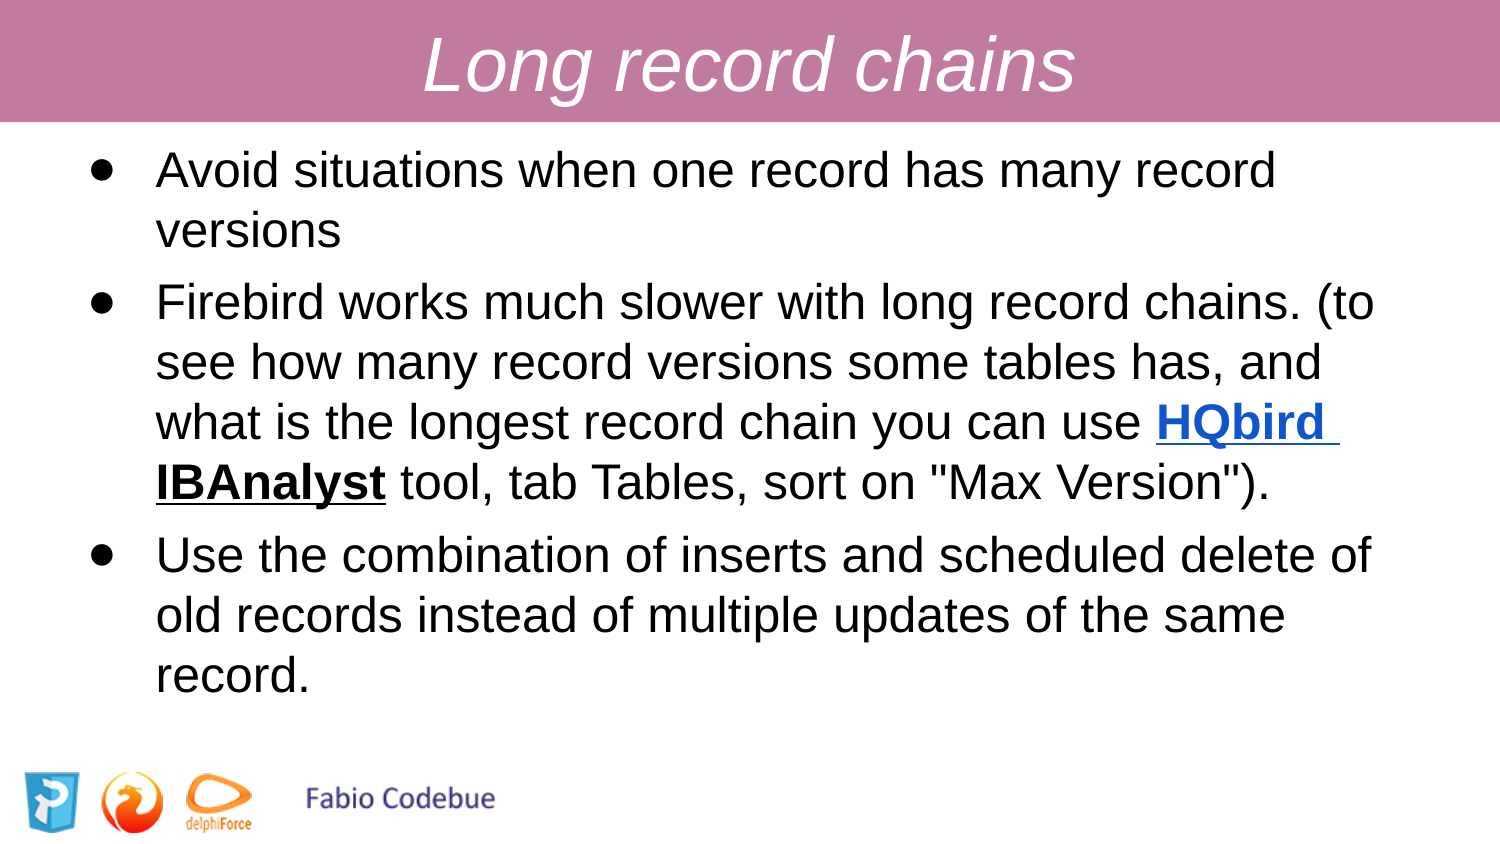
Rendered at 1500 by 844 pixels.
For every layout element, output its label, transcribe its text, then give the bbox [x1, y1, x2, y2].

list Avoid situations when one record has many record versions Firebird works much slower with long record chains. (to see how many record versions some tables has, and what is the longest record chain you can use HQbird IBAnalyst tool, tab Tables, sort on "Max Version"). Use the combination of inserts and scheduled delete of old records instead of multiple updates of the same record. [65, 123, 1430, 738]
text_box Long record chains [0, 0, 1500, 123]
picture [0, 123, 1500, 844]
